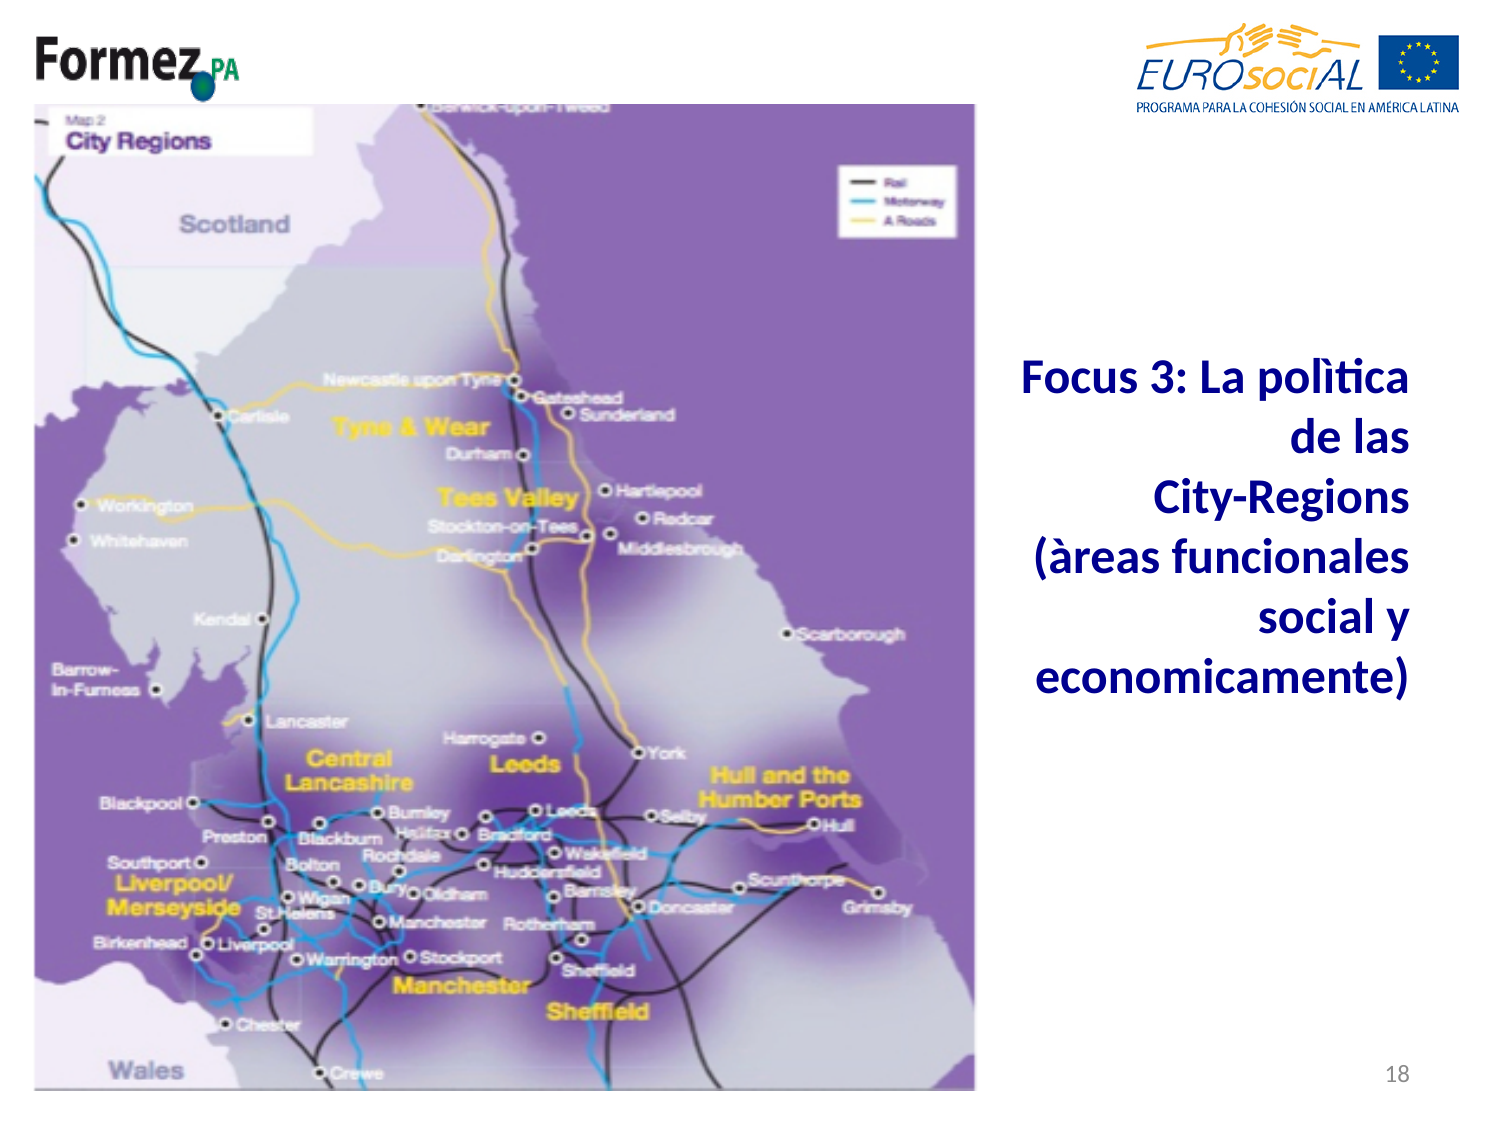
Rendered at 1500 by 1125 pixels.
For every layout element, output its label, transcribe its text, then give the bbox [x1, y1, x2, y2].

picture [1134, 23, 1460, 113]
slide_number 18 [1074, 1042, 1425, 1103]
picture [32, 26, 994, 1091]
title Focus 3: La polìtica de las City-Regions (àreas funcionales social y economicamente) [999, 399, 1426, 647]
